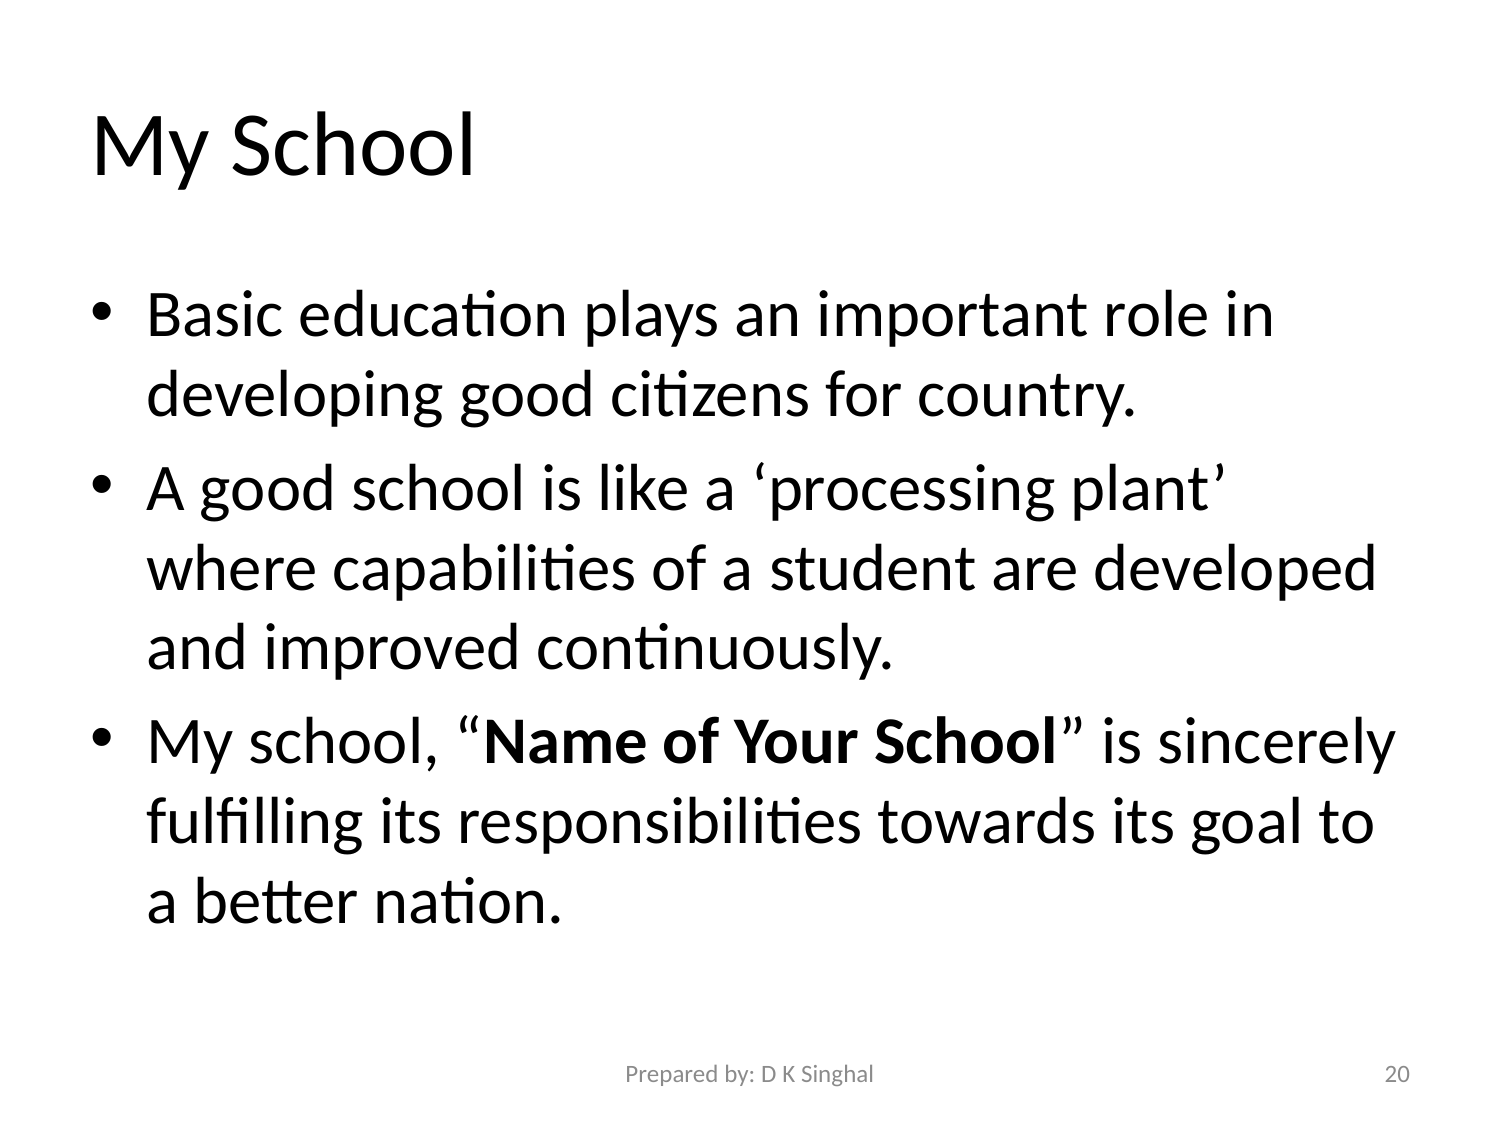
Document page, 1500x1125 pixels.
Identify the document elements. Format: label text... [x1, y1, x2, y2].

title My School [75, 45, 1425, 233]
footer Prepared by: D K Singhal [512, 1042, 988, 1103]
slide_number 20 [1074, 1042, 1425, 1103]
list Basic education plays an important role in developing good citizens for country. A good school is like a ‘processing plant’ where capabilities of a student are developed and improved continuously. My school, “Name of Your School” is sincerely fulfilling its responsibilities towards its goal to a better nation. [75, 262, 1425, 1005]
